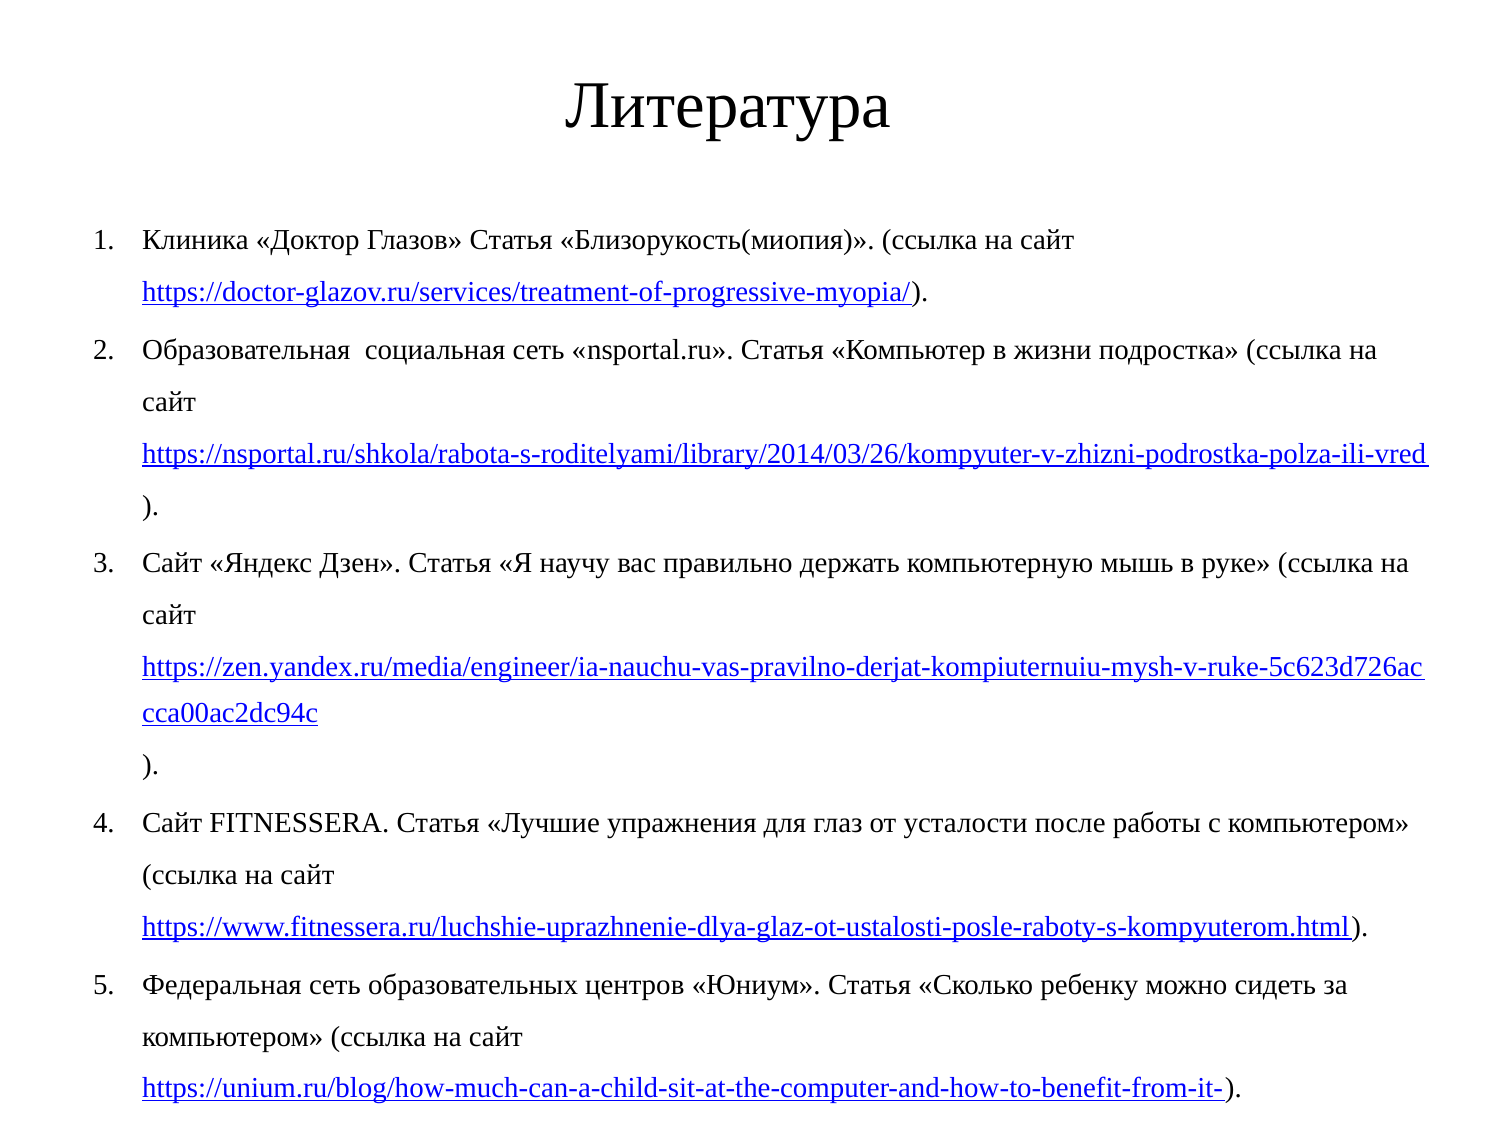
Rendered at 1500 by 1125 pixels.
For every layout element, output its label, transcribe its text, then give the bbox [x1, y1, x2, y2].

list Клиника «Доктор Глазов» Статья «Близорукость(миопия)». (ссылка на сайт https://doctor-glazov.ru/services/treatment-of-progressive-myopia/). Образовательная социальная сеть «nsportal.ru». Статья «Компьютер в жизни подростка» (ссылка на сайт https://nsportal.ru/shkola/rabota-s-roditelyami/library/2014/03/26/kompyuter-v-zhizni-podrostka-polza-ili-vred). Сайт «Яндекс Дзен». Статья «Я научу вас правильно держать компьютерную мышь в руке» (ссылка на сайт https://zen.yandex.ru/media/engineer/ia-nauchu-vas-pravilno-derjat-kompiuternuiu-mysh-v-ruke-5c623d726accca00ac2dc94c). Сайт FITNESSERA. Статья «Лучшие упражнения для глаз от усталости после работы с компьютером» (ссылка на сайт https://www.fitnessera.ru/luchshie-uprazhnenie-dlya-glaz-ot-ustalosti-posle-raboty-s-kompyuterom.html). Федеральная сеть образовательных центров «Юниум». Статья «Сколько ребенку можно сидеть за компьютером» (ссылка на сайт https://unium.ru/blog/how-much-can-a-child-sit-at-the-computer-and-how-to-benefit-from-it-). [78, 196, 1447, 1071]
title Литература [78, 42, 1380, 159]
